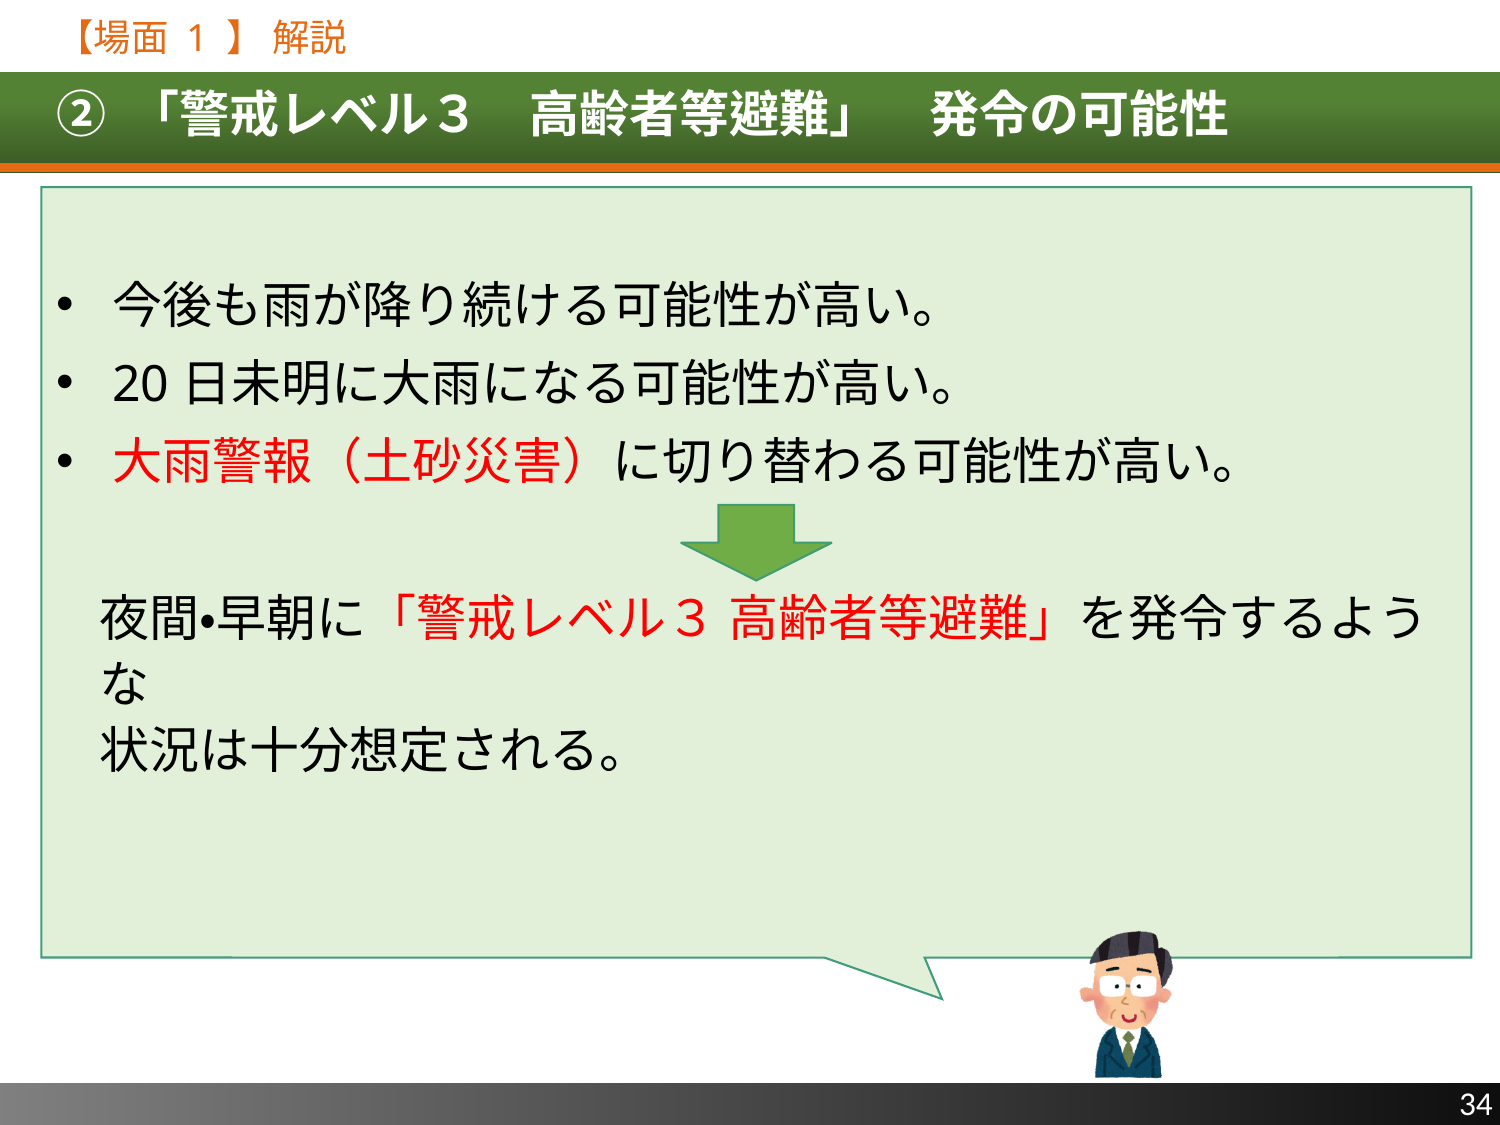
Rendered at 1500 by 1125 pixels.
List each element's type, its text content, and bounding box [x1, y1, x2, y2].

title ② 「警戒レベル３ 高齢者等避難」 発令の可能性 [41, 59, 1500, 173]
picture [1066, 928, 1185, 1084]
slide_number 34 [1170, 1072, 1500, 1125]
text_box [680, 503, 833, 582]
text_box 今後も雨が降り続ける可能性が高い。 20日未明に大雨になる可能性が高い。 大雨警報（土砂災害）に切り替わる可能性が高い。 夜間・早朝に「警戒レベル３ 高齢者等避難」を発令するような 状況は十分想定される。 [40, 186, 1473, 1001]
text_box 【場面 1 】 解説 [41, 11, 1336, 57]
